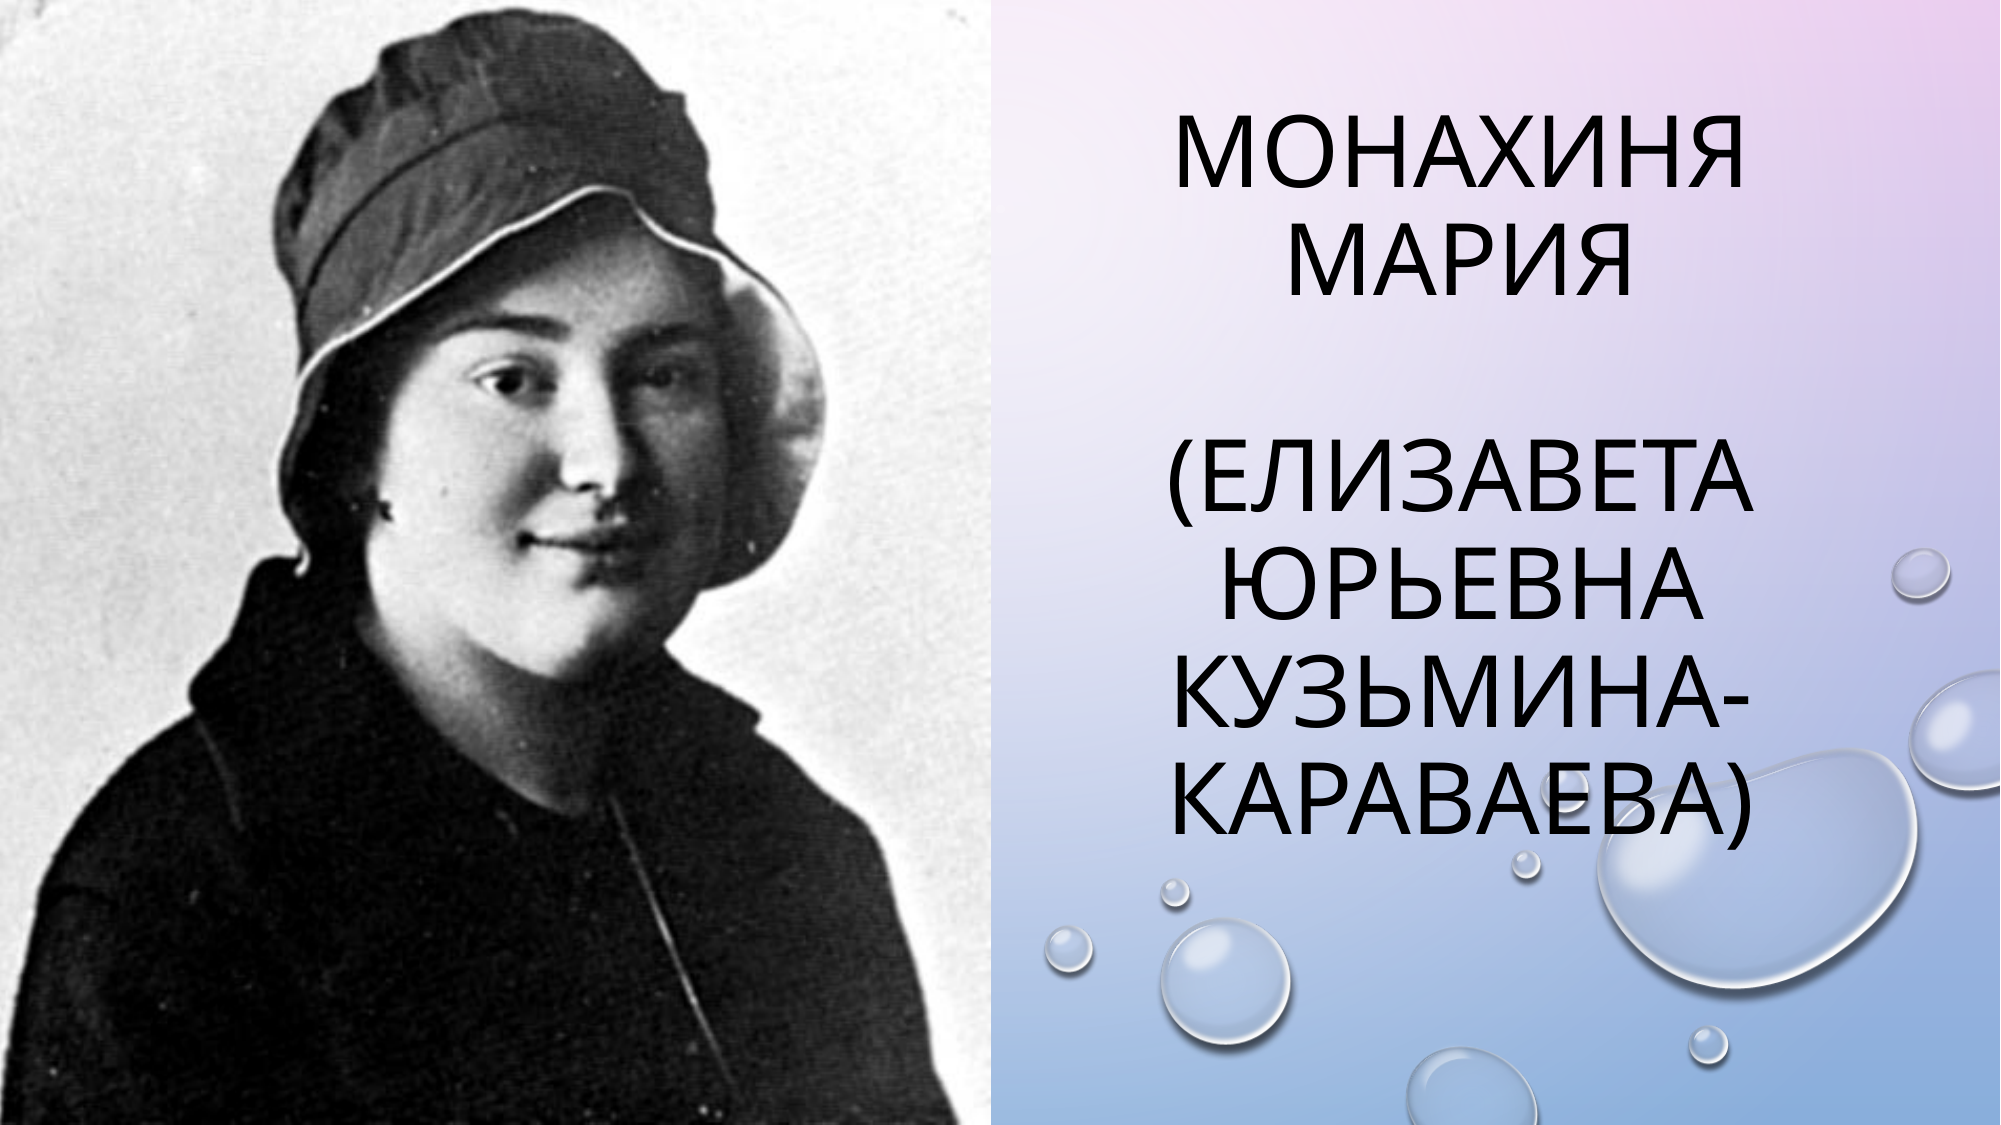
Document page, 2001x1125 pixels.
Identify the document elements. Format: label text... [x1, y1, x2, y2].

picture [0, 0, 2000, 1125]
title Монахиня Мария (Елизавета юрьевна Кузьмина-Караваева) [1094, 46, 1828, 1125]
